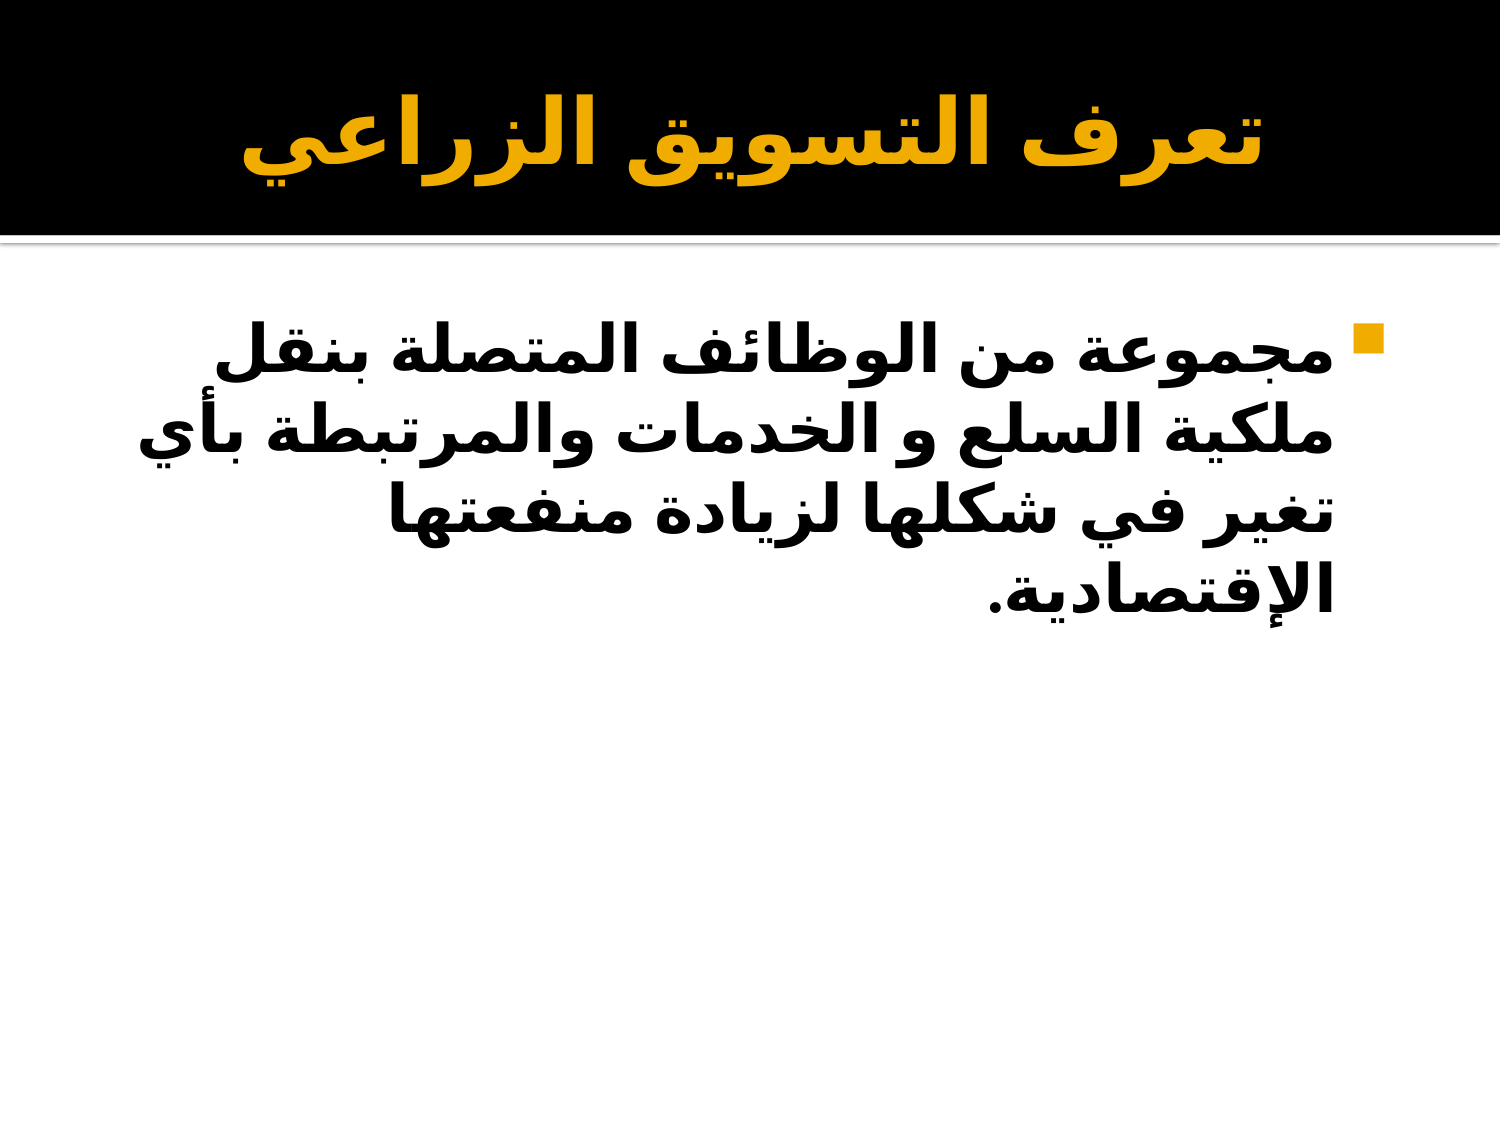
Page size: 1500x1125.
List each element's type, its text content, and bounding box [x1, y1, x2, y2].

title تعرف التسويق الزراعي [75, 25, 1425, 231]
list مجموعة من الوظائف المتصلة بنقل ملكية السلع و الخدمات والمرتبطة بأي تغير في شكلها لزيادة منفعتها الإقتصادية. [75, 291, 1425, 1050]
